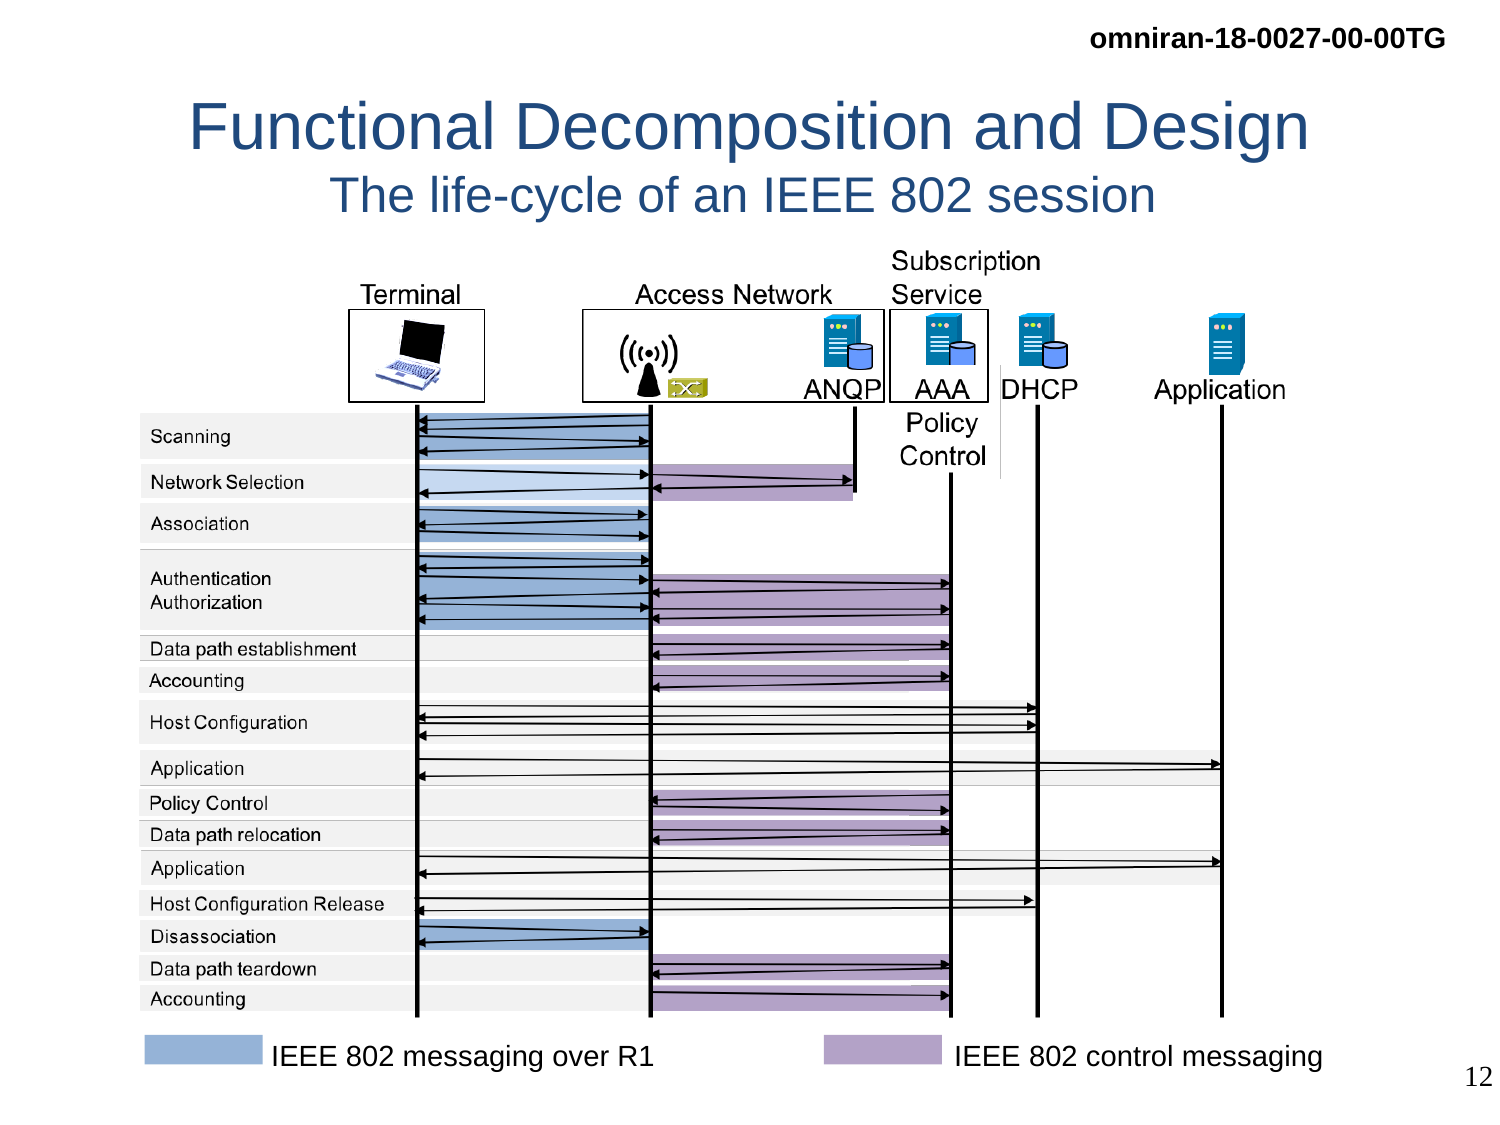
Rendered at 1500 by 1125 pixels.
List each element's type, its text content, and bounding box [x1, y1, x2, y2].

title Functional Decomposition and Design The life-cycle of an IEEE 802 session [75, 75, 1425, 263]
picture [137, 234, 1303, 1021]
text_box IEEE 802 control messaging [939, 1012, 1339, 1080]
text_box [144, 1034, 256, 1065]
text_box IEEE 802 messaging over R1 [256, 1029, 671, 1080]
text_box [823, 1034, 939, 1065]
